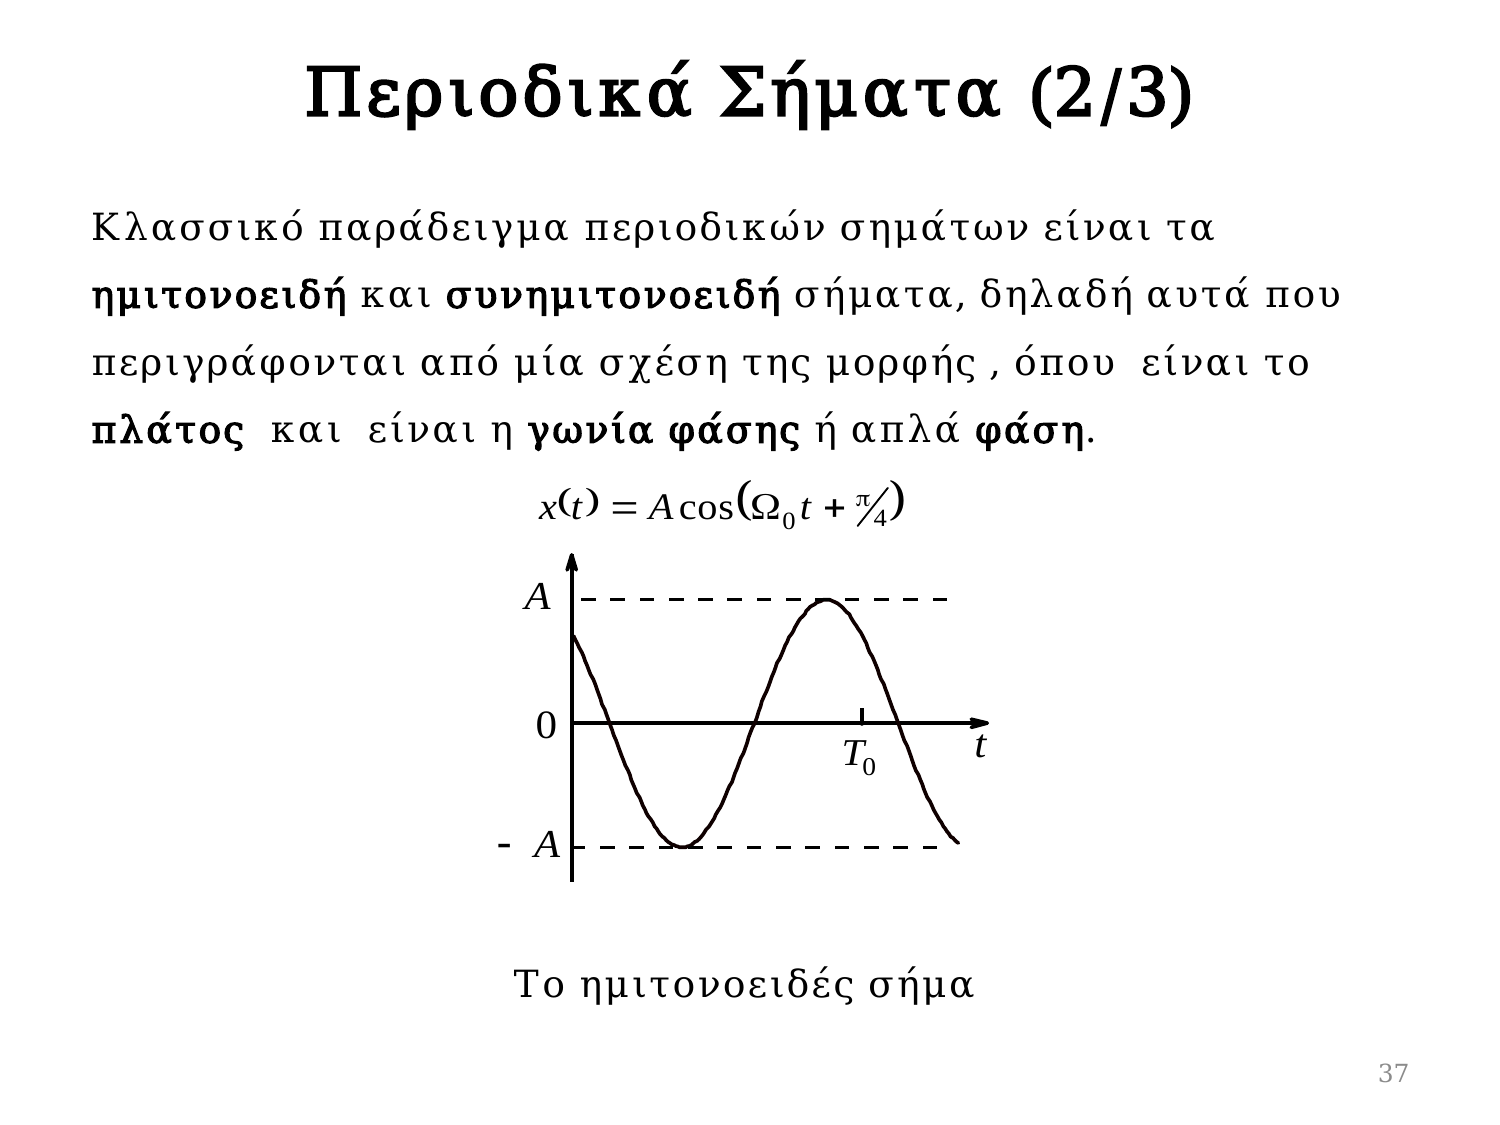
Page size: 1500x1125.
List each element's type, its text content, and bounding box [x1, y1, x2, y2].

picture [489, 476, 998, 882]
slide_number 37 [1222, 1042, 1425, 1103]
title Περιοδικά Σήματα (2/3) [75, 19, 1425, 159]
